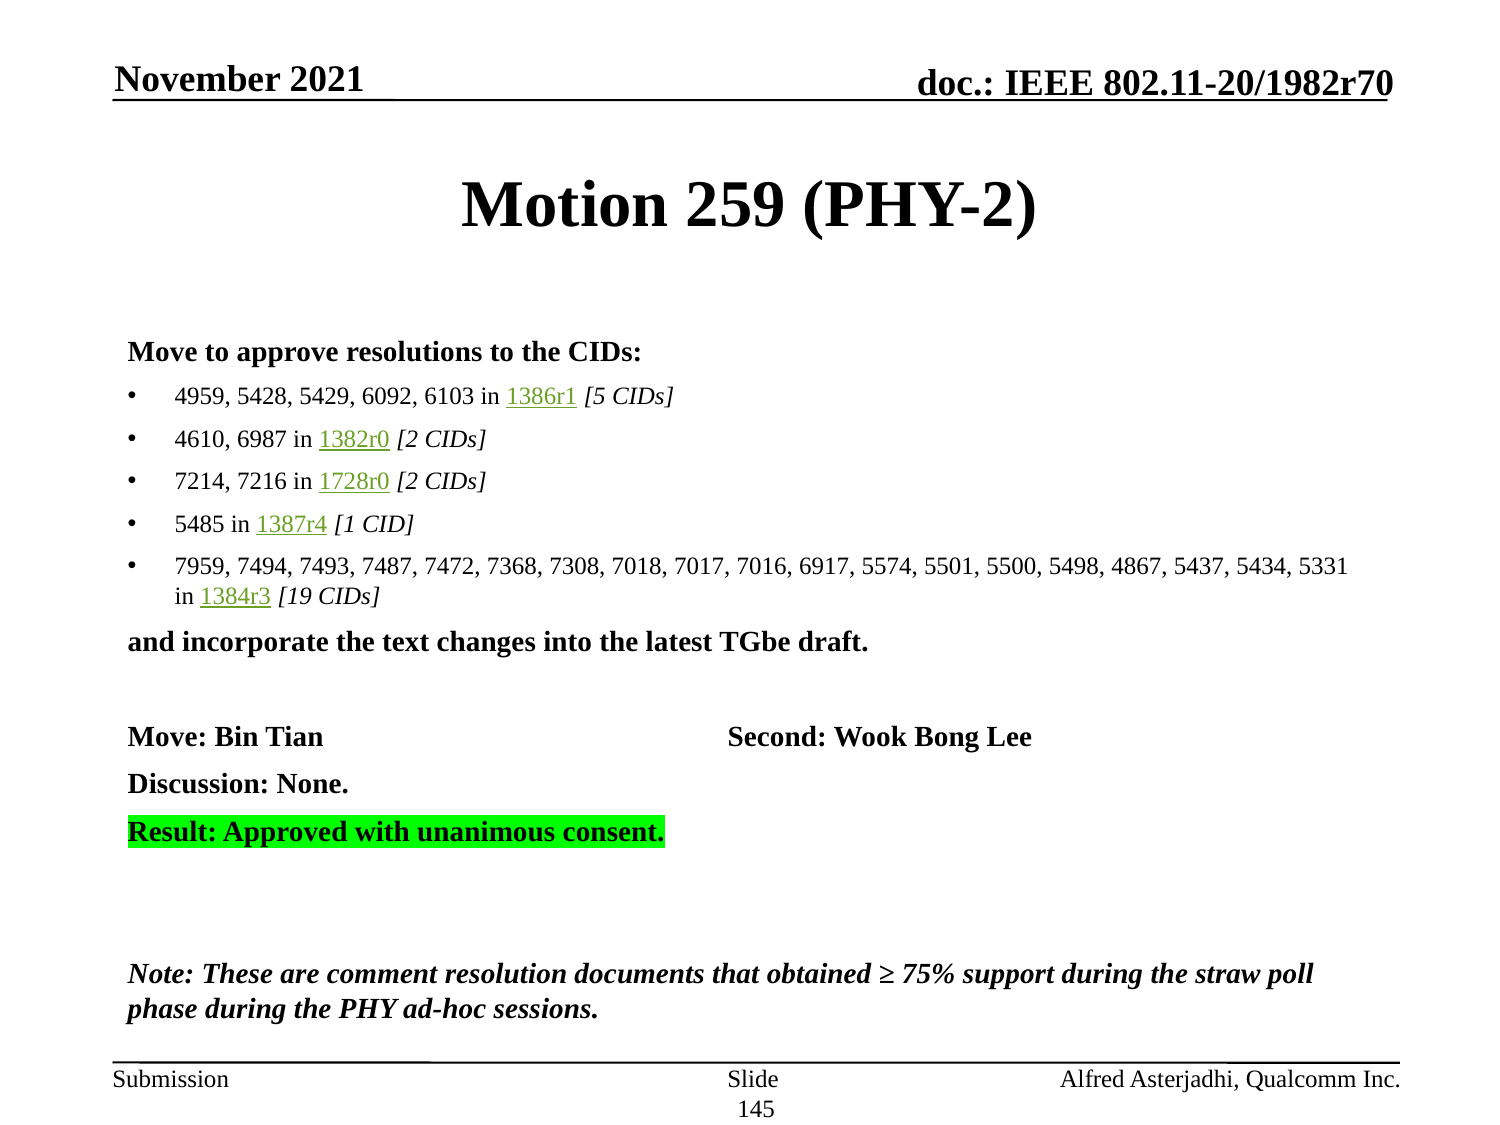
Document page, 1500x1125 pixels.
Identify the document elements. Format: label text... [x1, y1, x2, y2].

slide_number Slide 145 [712, 1061, 800, 1123]
footer Alfred Asterjadhi, Qualcomm Inc. [878, 1061, 1402, 1093]
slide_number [114, 54, 423, 100]
list Move to approve resolutions to the CIDs: 4959, 5428, 5429, 6092, 6103 in 1386r1 [5 CIDs] 4610, 6987 in 1382r0 [2 CIDs] 7214, 7216 in 1728r0 [2 CIDs] 5485 in 1387r4 [1 CID] 7959, 7494, 7493, 7487, 7472, 7368, 7308, 7018, 7017, 7016, 6917, 5574, 5501, 5500, 5498, 4867, 5437, 5434, 5331 in 1384r3 [19 CIDs] and incorporate the text changes into the latest TGbe draft. Move: Bin Tian Second: Wook Bong Lee Discussion: None. Result: Approved with unanimous consent. Note: These are comment resolution documents that obtained ≥ 75% support during the straw poll phase during the PHY ad-hoc sessions. [112, 324, 1388, 1063]
title Motion 259 (PHY-2) [112, 112, 1388, 288]
